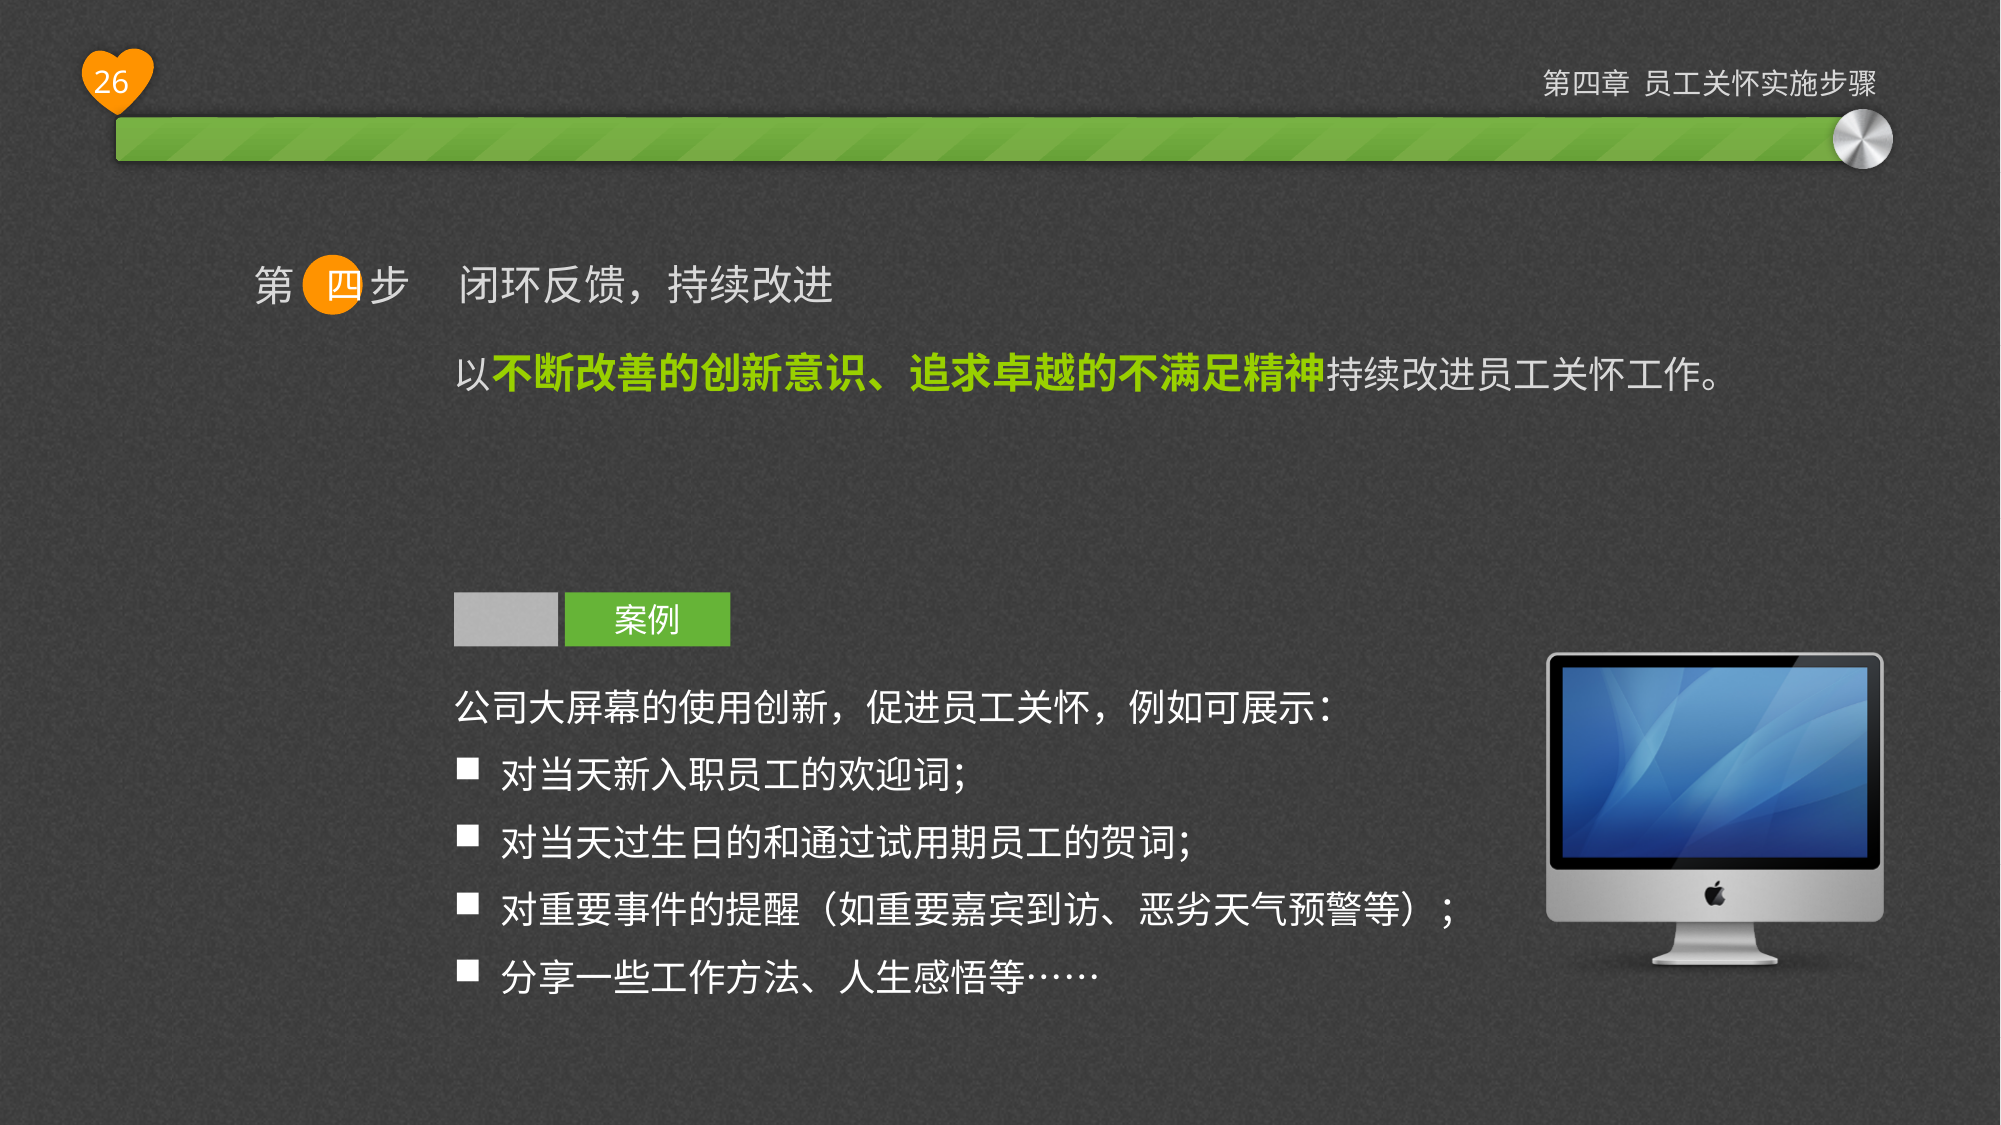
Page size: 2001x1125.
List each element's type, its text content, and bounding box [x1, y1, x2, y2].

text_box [225, 251, 1241, 318]
picture [0, 0, 2001, 1125]
text_box 案例 [564, 591, 731, 647]
text_box [453, 591, 559, 647]
text_box 公司大屏幕的使用创新，促进员工关怀，例如可展示： 对当天新入职员工的欢迎词； 对当天过生日的和通过试用期员工的贺词； 对重要事件的提醒（如重要嘉宾到访、恶劣天气预警等）； 分享一些工作方法、人生感悟等…… [439, 653, 1835, 1007]
text_box 以不断改善的创新意识、追求卓越的不满足精神持续改进员工关怀工作。 [439, 324, 1890, 405]
